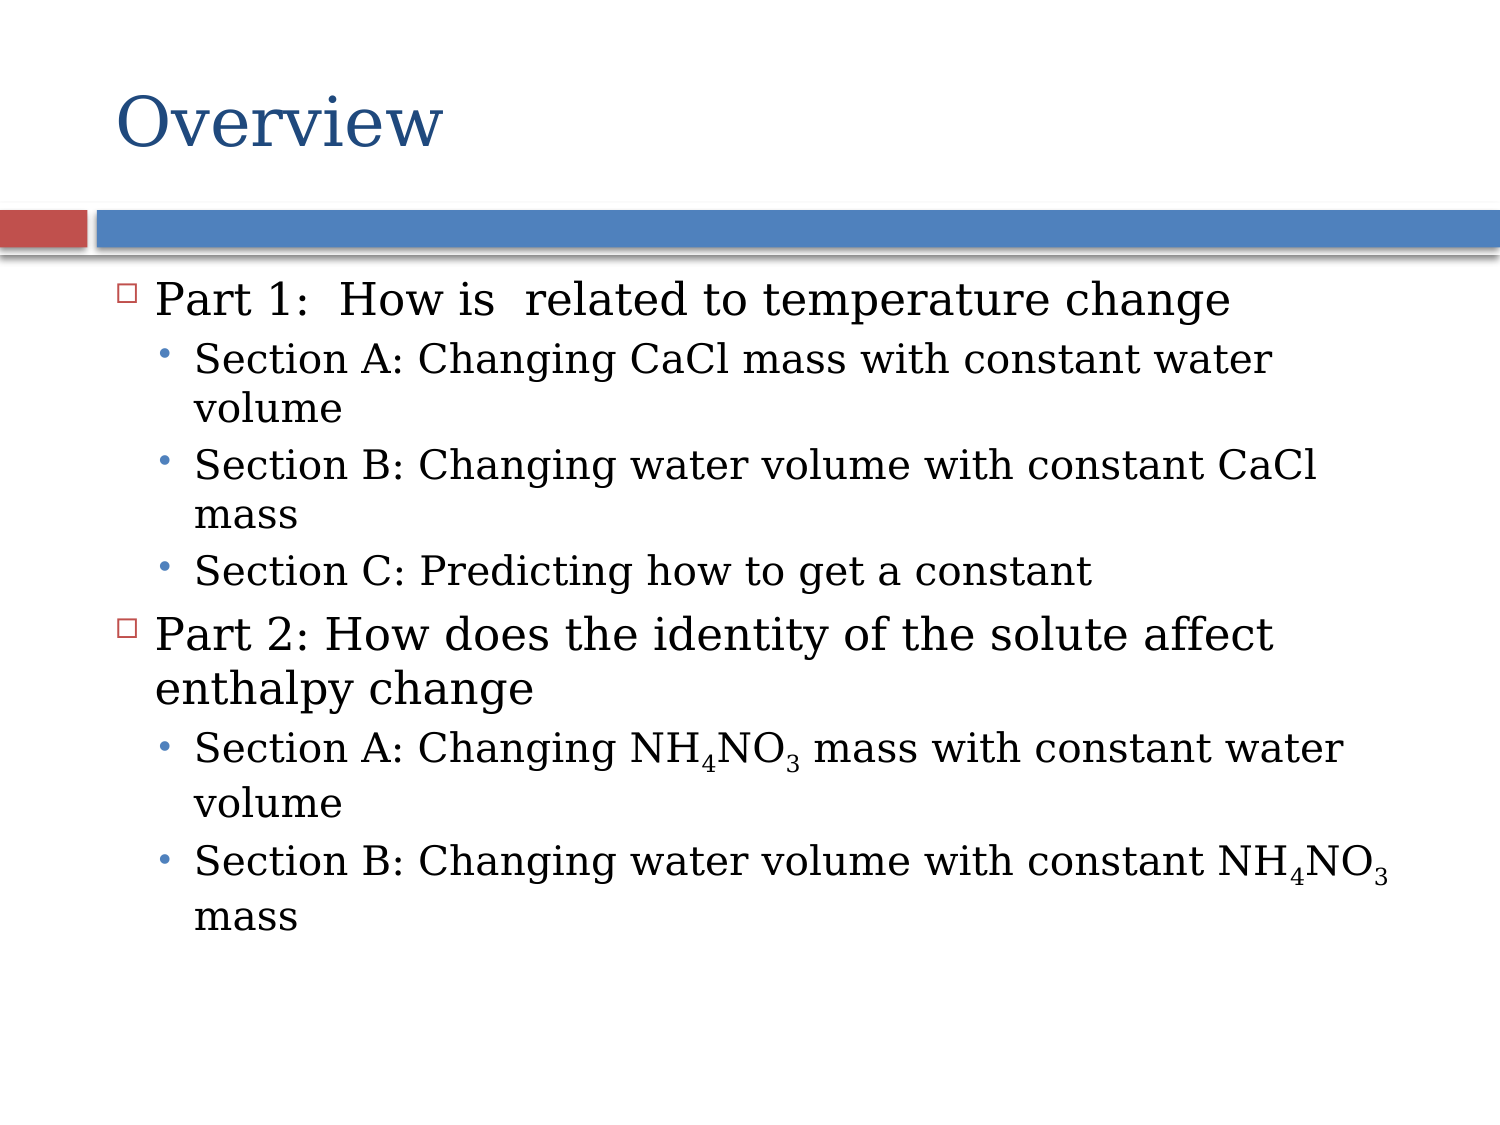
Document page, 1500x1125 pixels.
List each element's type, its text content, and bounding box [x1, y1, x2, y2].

title Overview [100, 37, 1438, 200]
